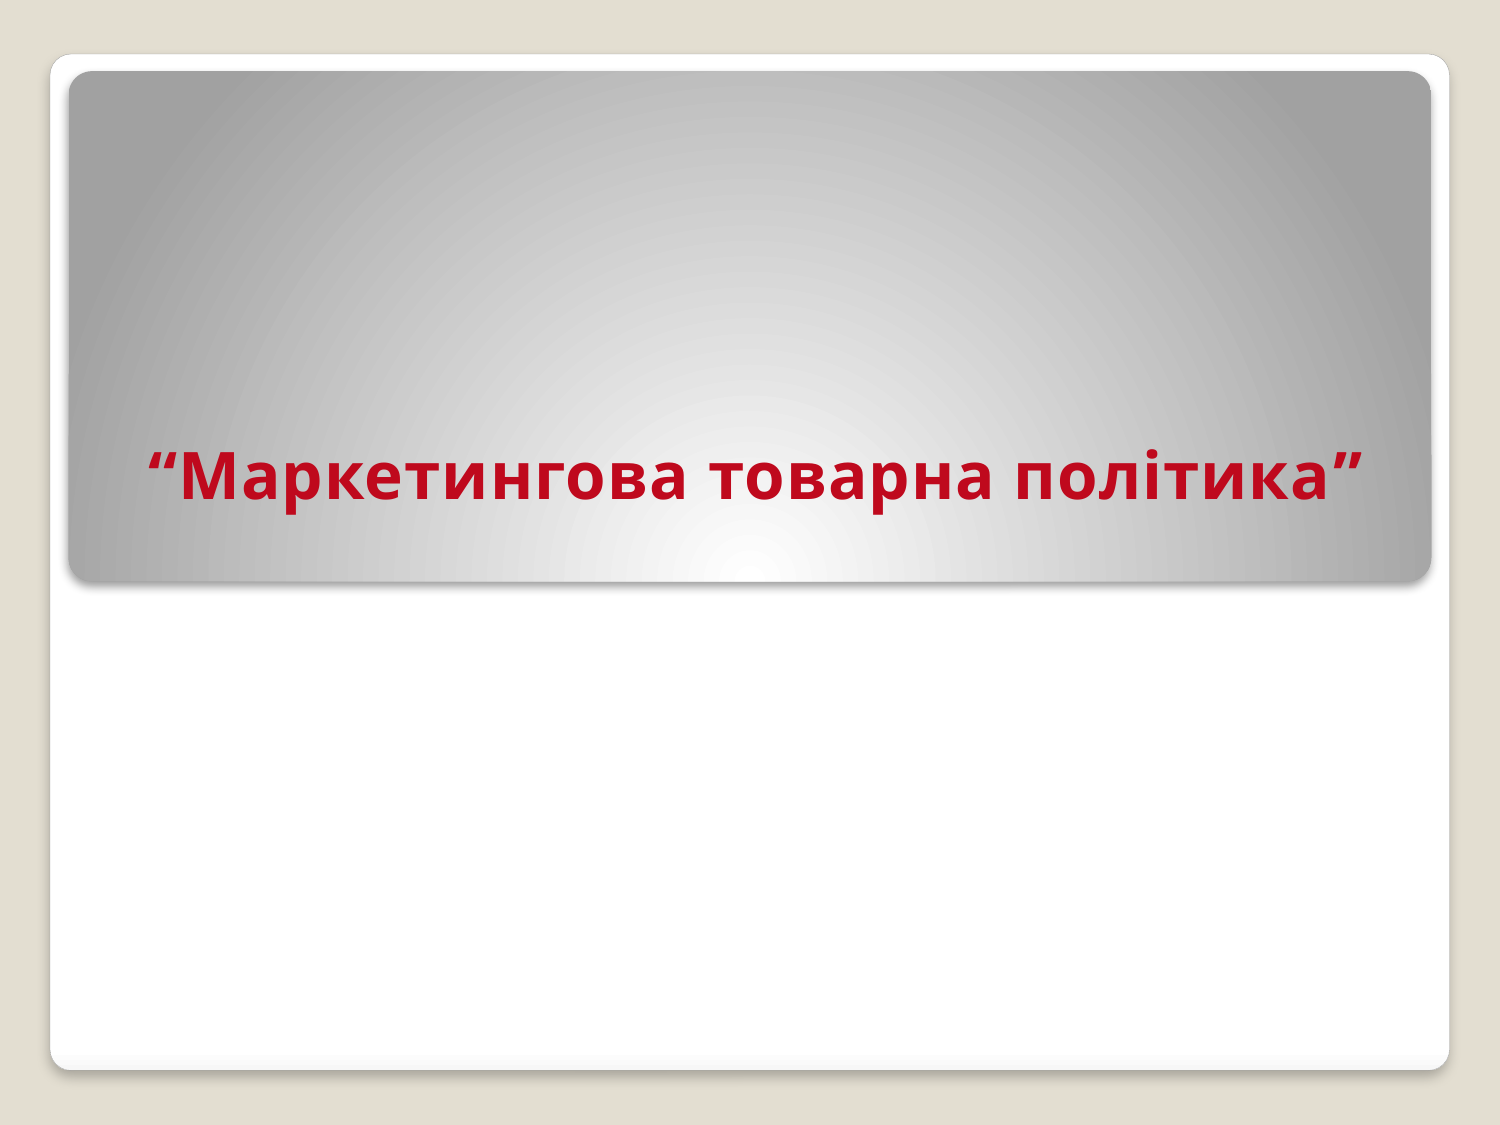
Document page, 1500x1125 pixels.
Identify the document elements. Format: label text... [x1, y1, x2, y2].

title “Маркетингова товарна політика” [118, 298, 1394, 599]
